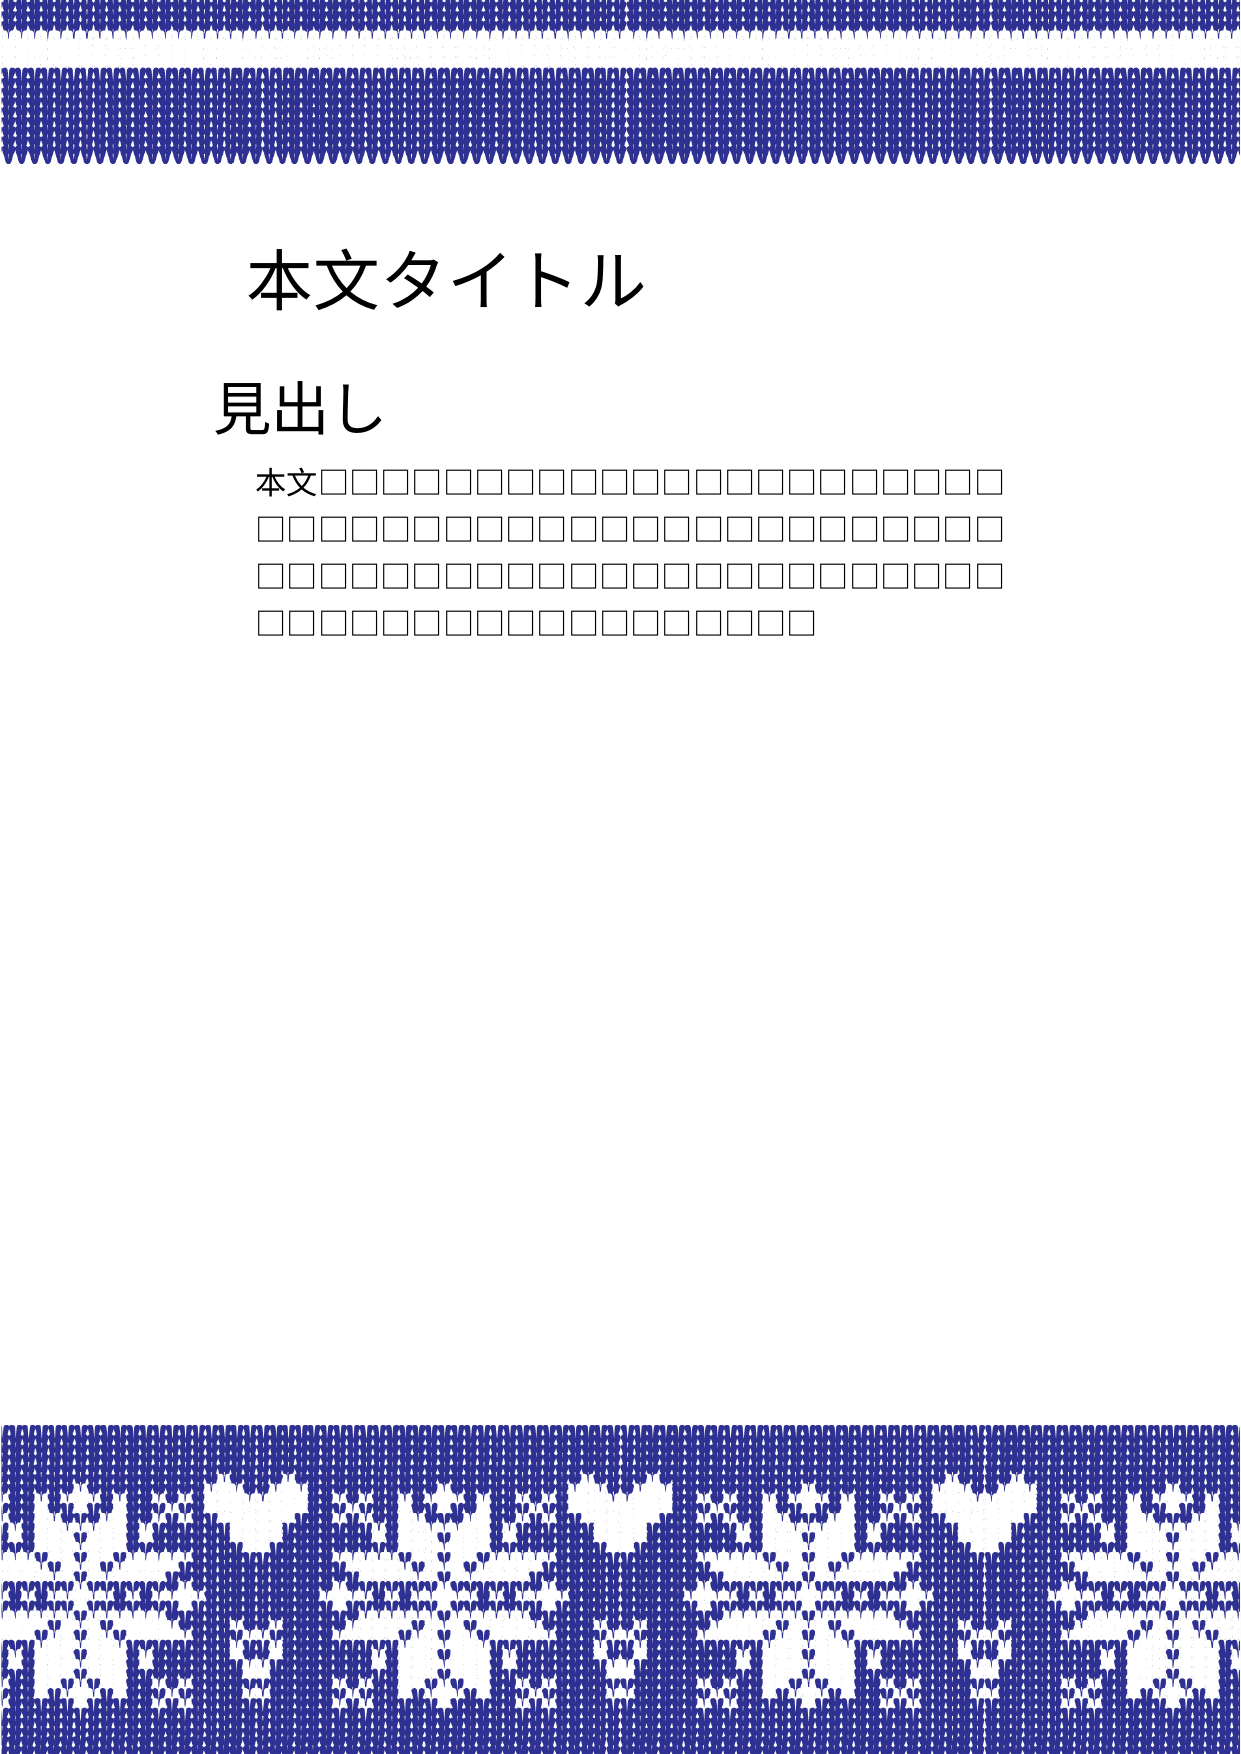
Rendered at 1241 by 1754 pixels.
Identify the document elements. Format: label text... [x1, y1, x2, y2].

text_box 見出し 本文□□□□□□□□□□□□□□□□□□□□□□□□□□□□□□□□□□□□□□□□□□□□□□□□□□□□□□□□□□□□□□□□□□□□□□□□□□□□□□□□□□□□□□□□ [212, 354, 1028, 1583]
picture [0, 0, 1241, 1754]
text_box 本文タイトル [229, 188, 709, 354]
